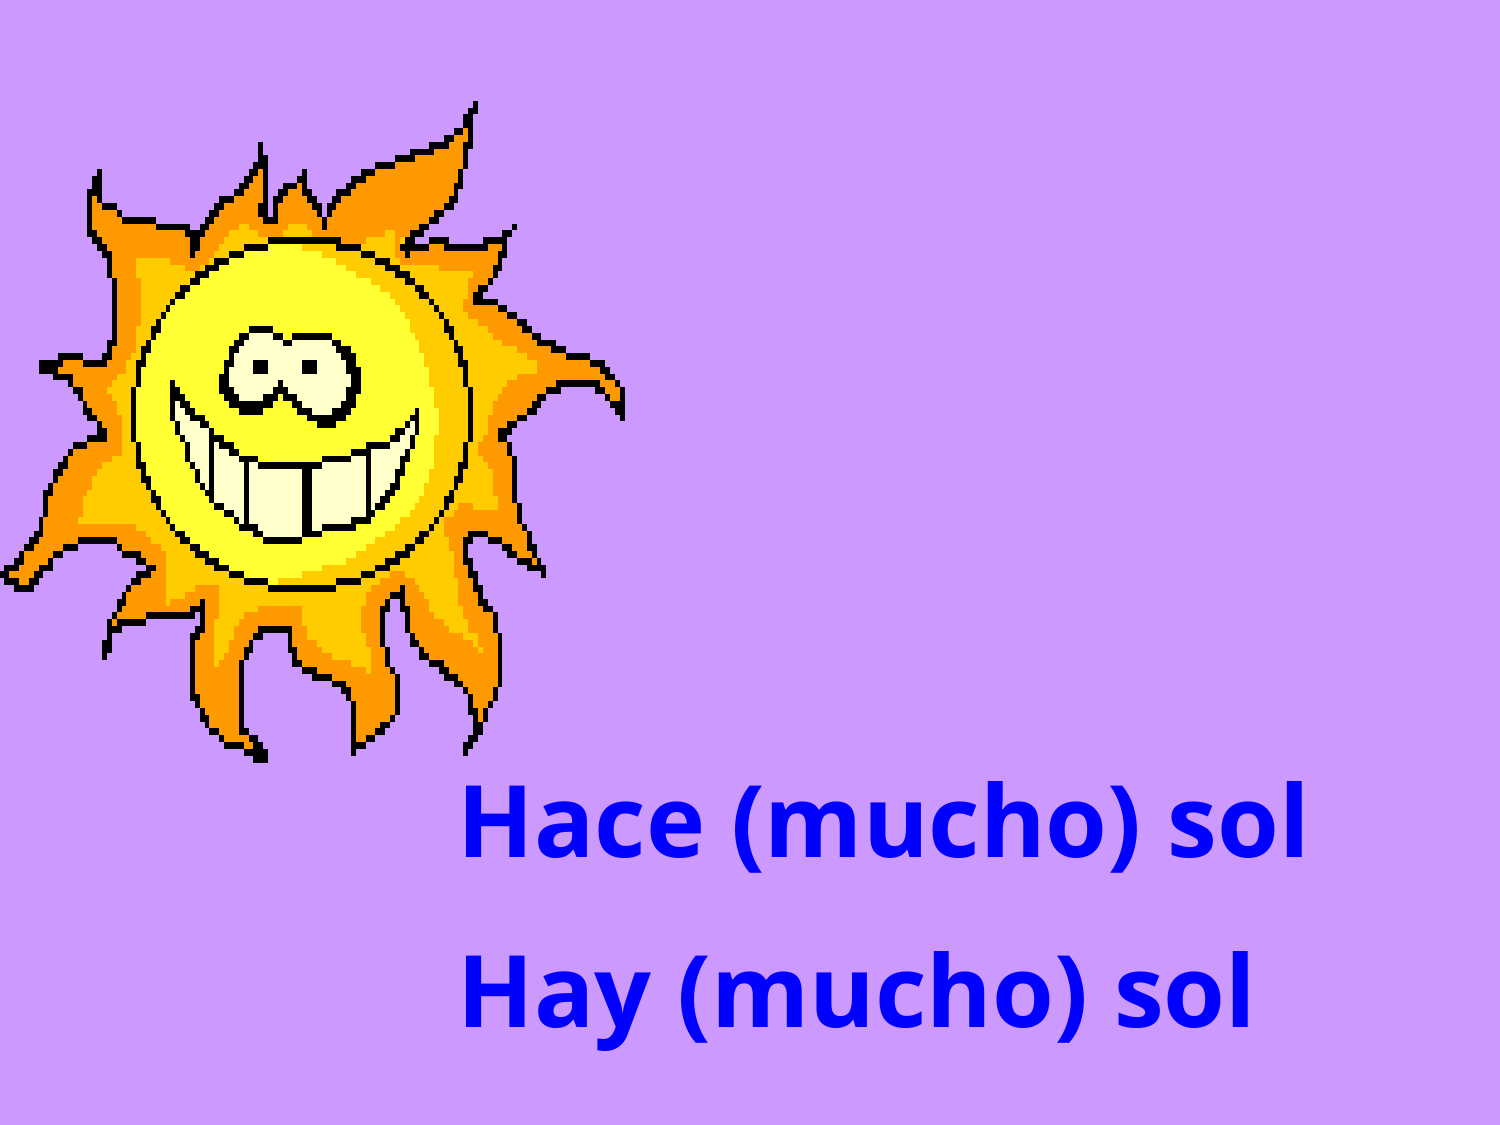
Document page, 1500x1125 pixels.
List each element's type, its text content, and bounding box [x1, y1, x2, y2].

picture [0, 74, 626, 763]
text_box Hace (mucho) sol Hay (mucho) sol [442, 750, 1500, 1055]
